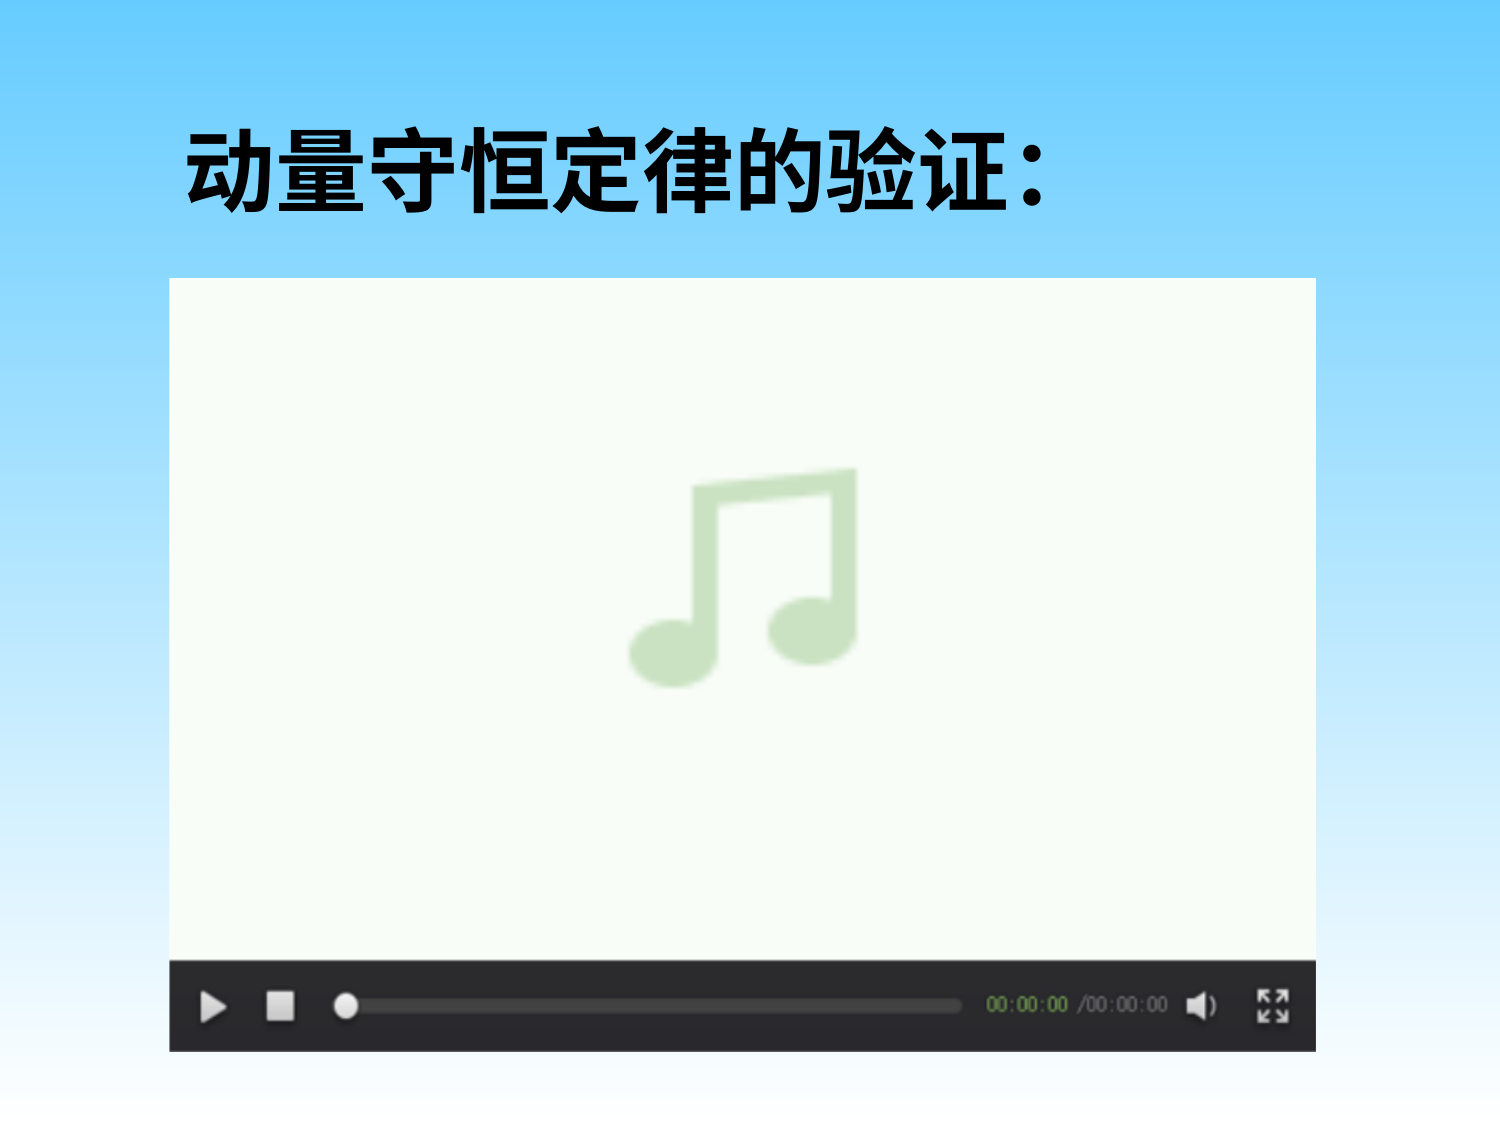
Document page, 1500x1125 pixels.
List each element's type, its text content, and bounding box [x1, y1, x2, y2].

text_box 动量守恒定律的验证： [169, 106, 1032, 232]
text_box [265, 172, 1140, 233]
